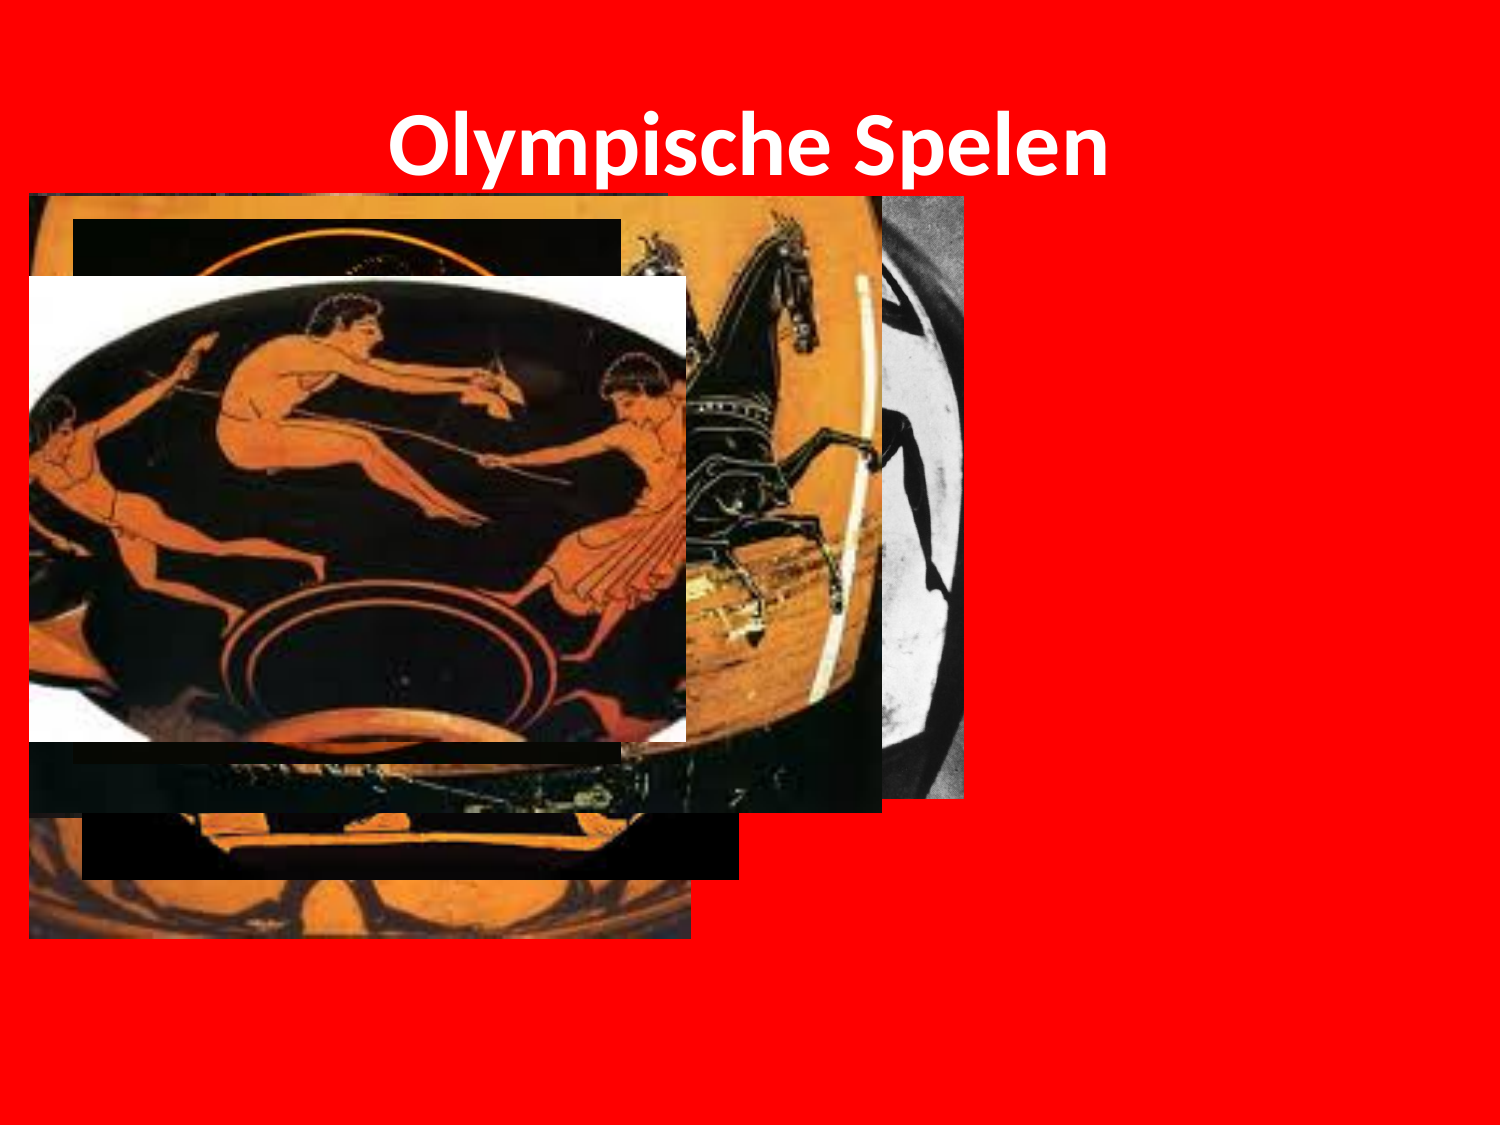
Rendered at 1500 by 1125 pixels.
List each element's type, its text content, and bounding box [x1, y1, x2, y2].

picture [29, 193, 883, 940]
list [884, 196, 964, 799]
title Olympische Spelen [75, 45, 1425, 233]
